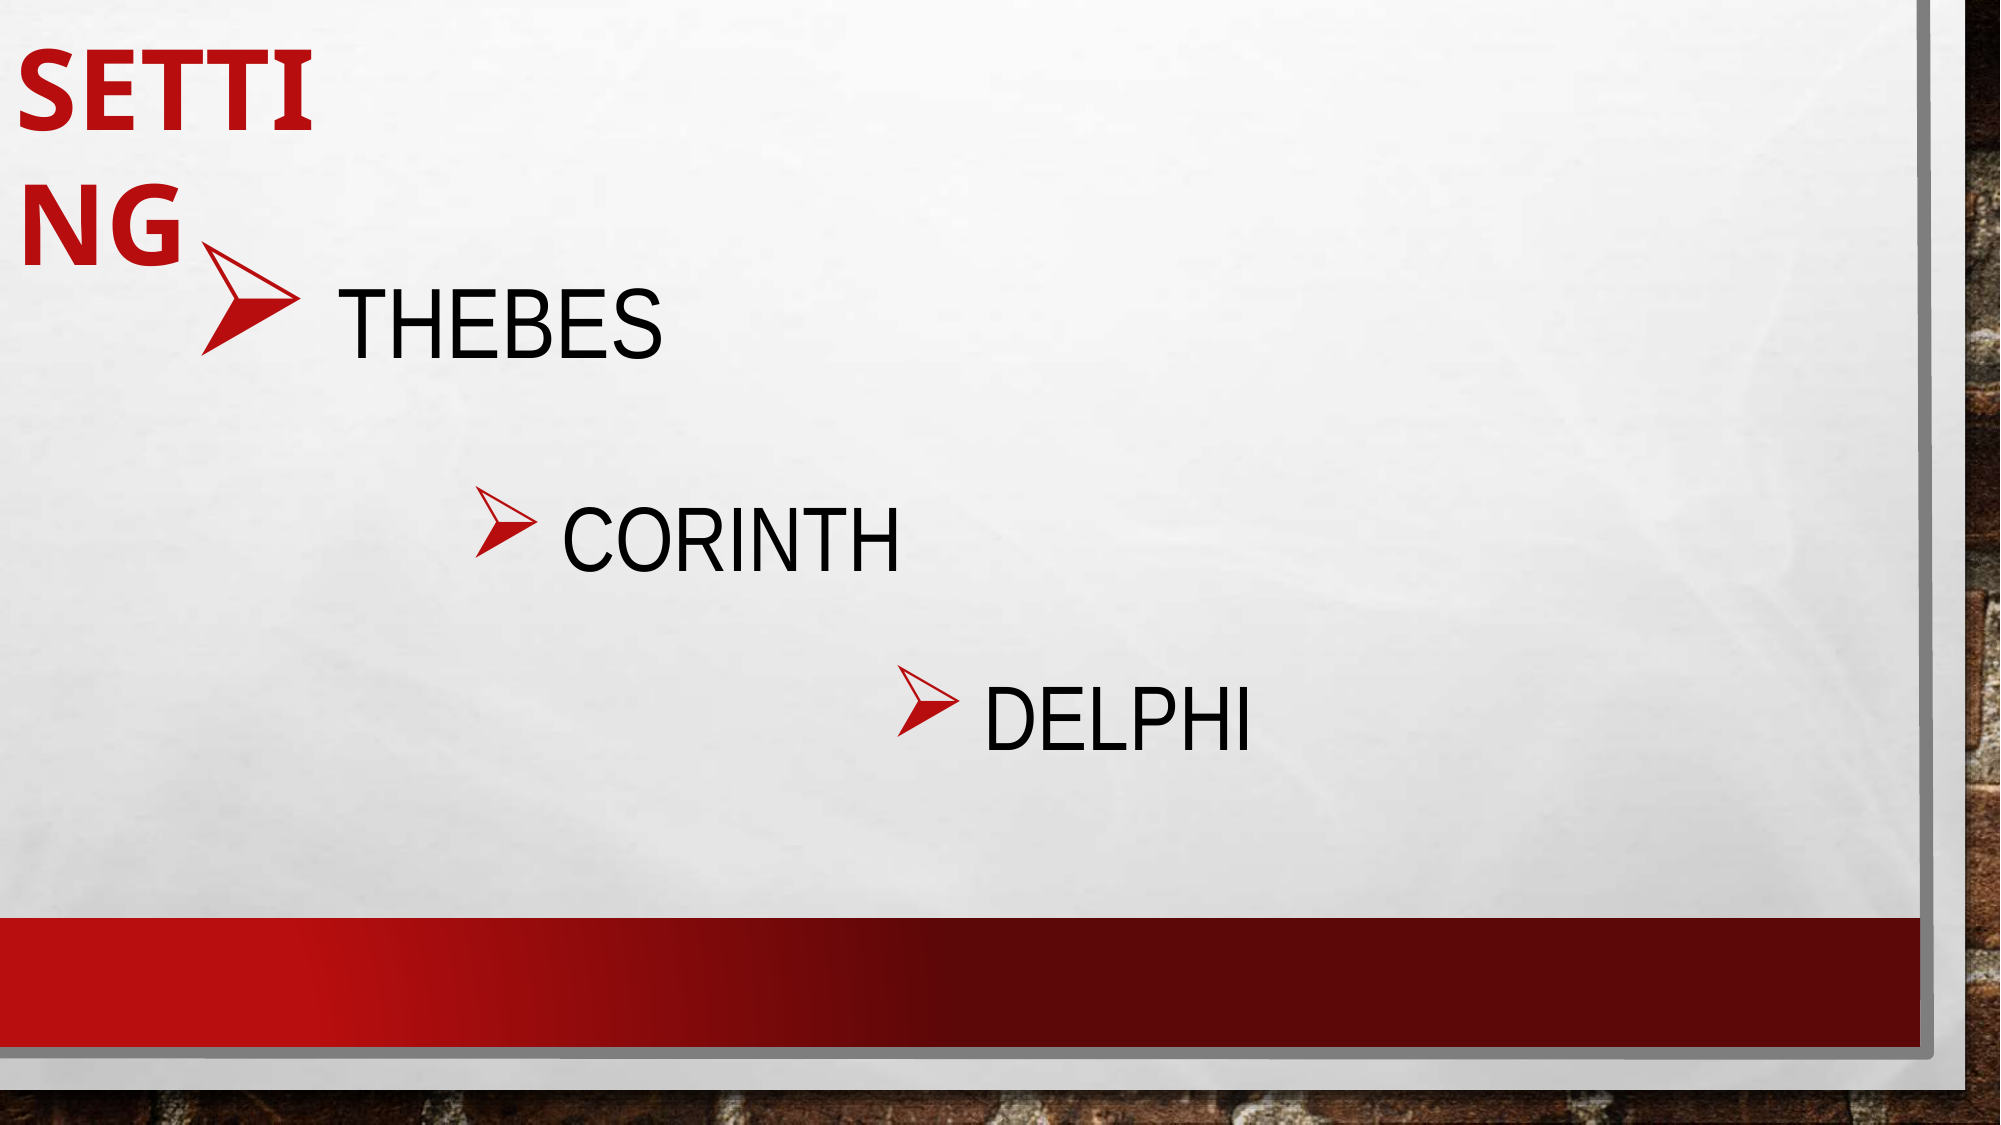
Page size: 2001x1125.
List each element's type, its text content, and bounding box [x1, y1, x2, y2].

text_box THEBES CORINTH DELPHI [186, 256, 1258, 769]
picture [0, 0, 1921, 1047]
title SETTING [12, 15, 333, 288]
picture [0, 0, 2000, 1125]
